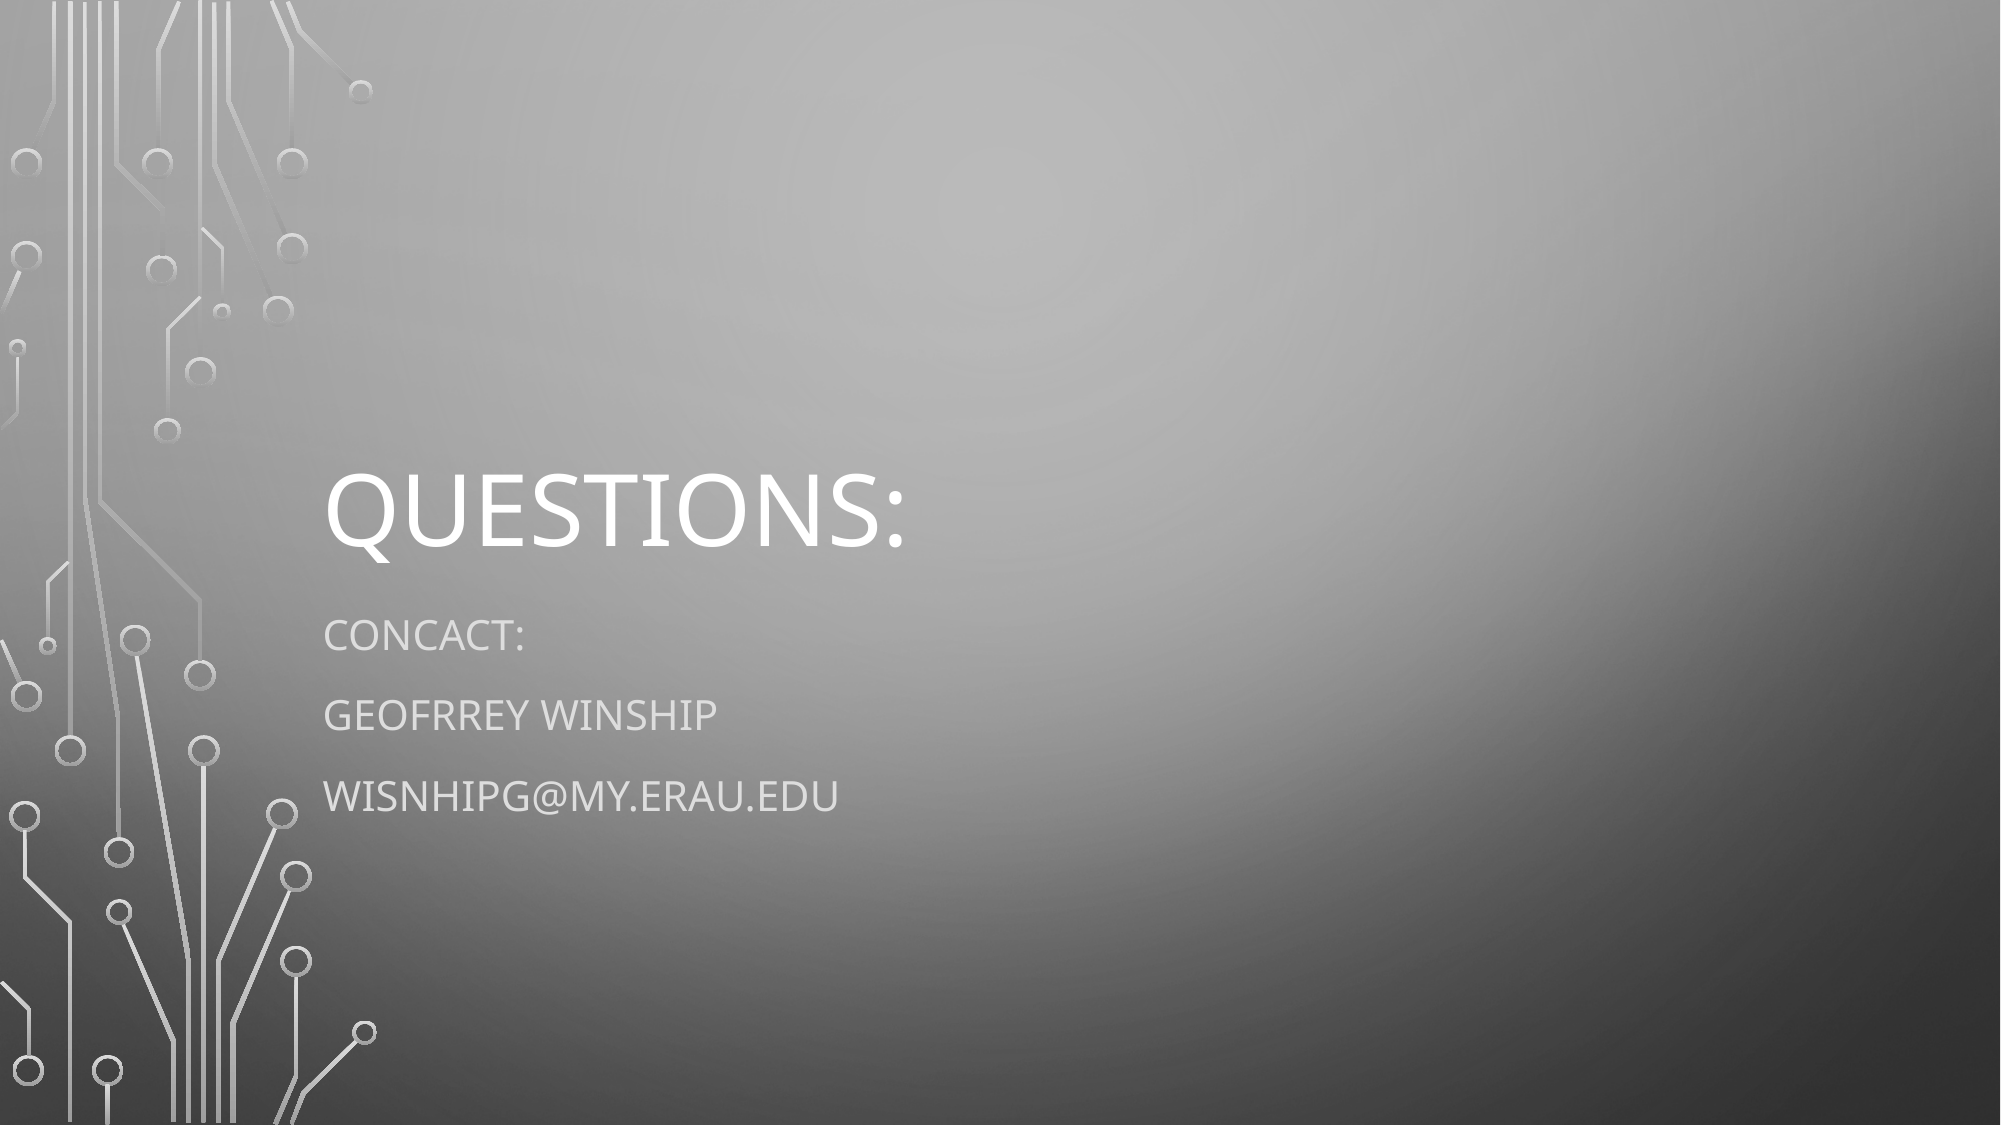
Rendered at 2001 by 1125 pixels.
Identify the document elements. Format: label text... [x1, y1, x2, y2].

title Questions: [307, 184, 1750, 576]
subtitle Concact: Geofrrey Winship wisnhipg@my.erau.edu [307, 590, 1750, 863]
